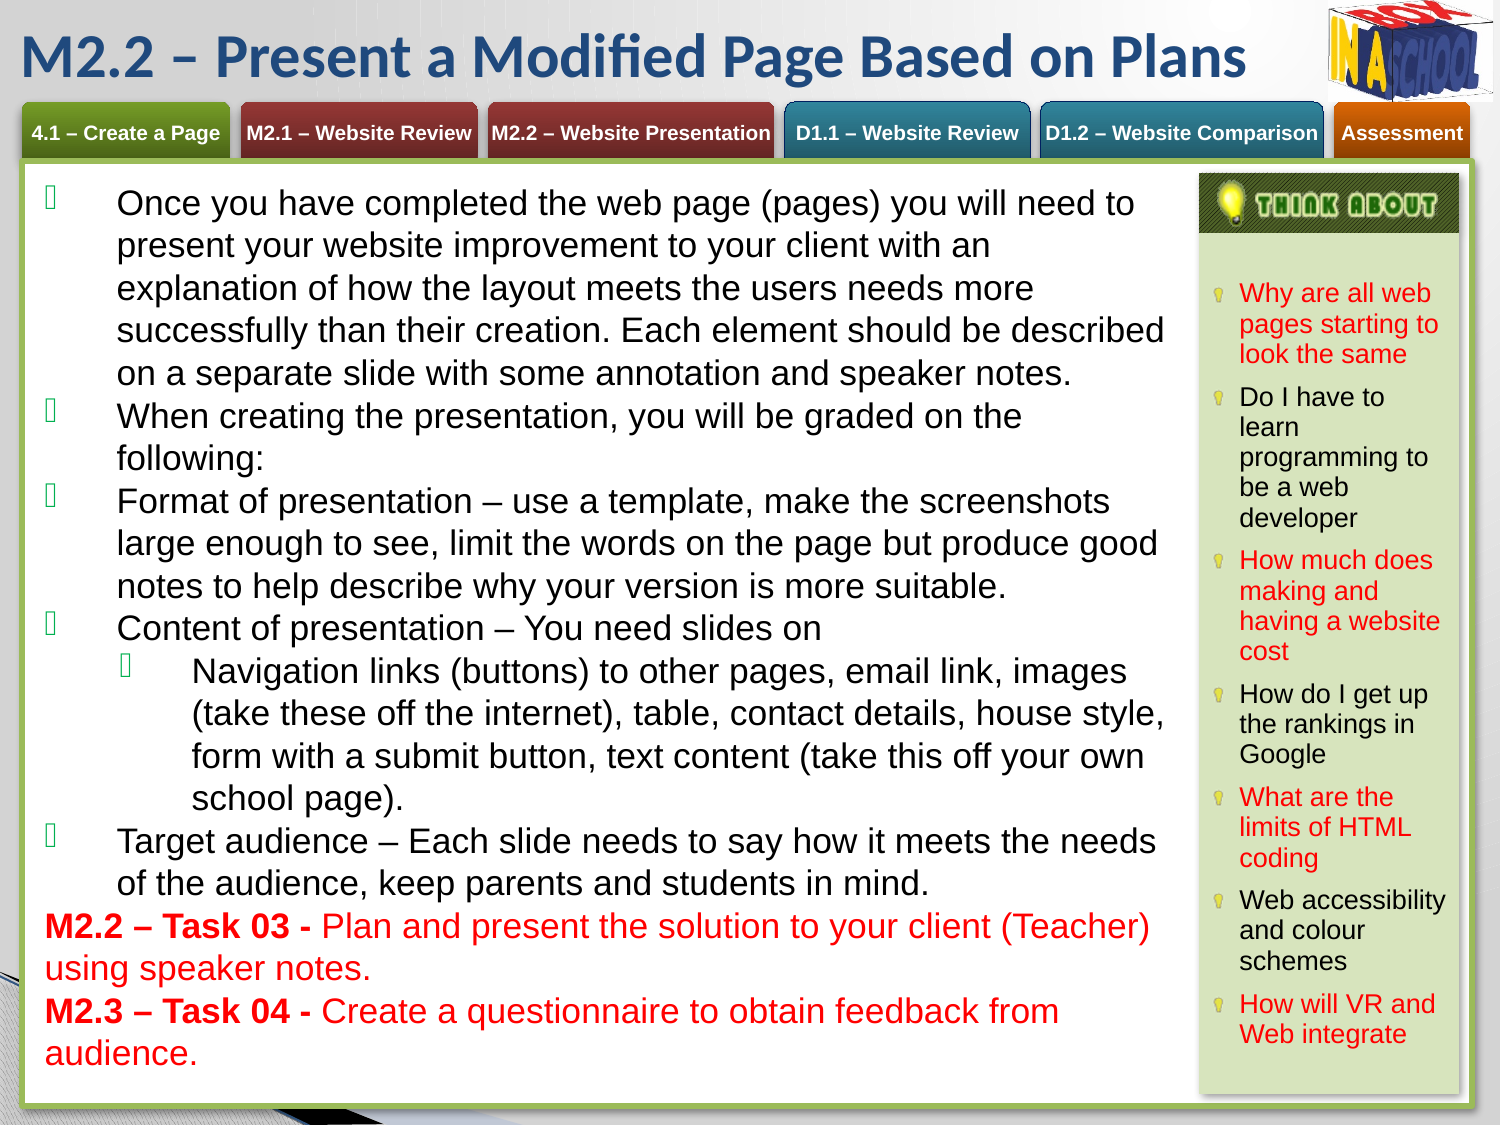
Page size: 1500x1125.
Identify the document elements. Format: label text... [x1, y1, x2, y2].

picture [1210, 994, 1226, 1014]
picture [1210, 387, 1226, 407]
picture [1216, 177, 1442, 232]
table_cell Why are all web pages starting to look the same Do I have to learn programming to be a web developer How much does making and having a website cost How do I get up the rankings in Google What are the limits of HTML coding Web accessibility and colour schemes How will VR and Web integrate [1199, 233, 1459, 1094]
picture [1210, 787, 1226, 807]
picture [1210, 684, 1226, 704]
table_header [1199, 173, 1459, 233]
picture [1210, 890, 1226, 910]
text_box Once you have completed the web page (pages) you will need to present your website improvement to your client with an explanation of how the layout meets the users needs more successfully than their creation. Each element should be described on a separate slide with some annotation and speaker notes. When creating the presentation, you will be graded on the following: Format of presentation – use a template, make the screenshots large enough to see, limit the words on the page but produce good notes to help describe why your version is more suitable. Content of presentation – You need slides on Navigation links (buttons) to other pages, email link, images (take these off the internet), table, contact details, house style, form with a submit button, text content (take this off your own school page). Target audience – Each slide needs to say how it meets the needs of the audience, keep parents and students in mind. M2.2 – Task 03 - Plan and present the solution to your client (Teacher) using speaker notes. M2.3 – Task 04 - Create a questionnaire to obtain feedback from audience. [29, 172, 1187, 1081]
title M2.2 – Present a Modified Page Based on Plans [5, 7, 1329, 98]
picture [1210, 284, 1226, 304]
picture [281, 1114, 303, 1125]
picture [1328, 0, 1494, 102]
picture [1210, 550, 1226, 570]
